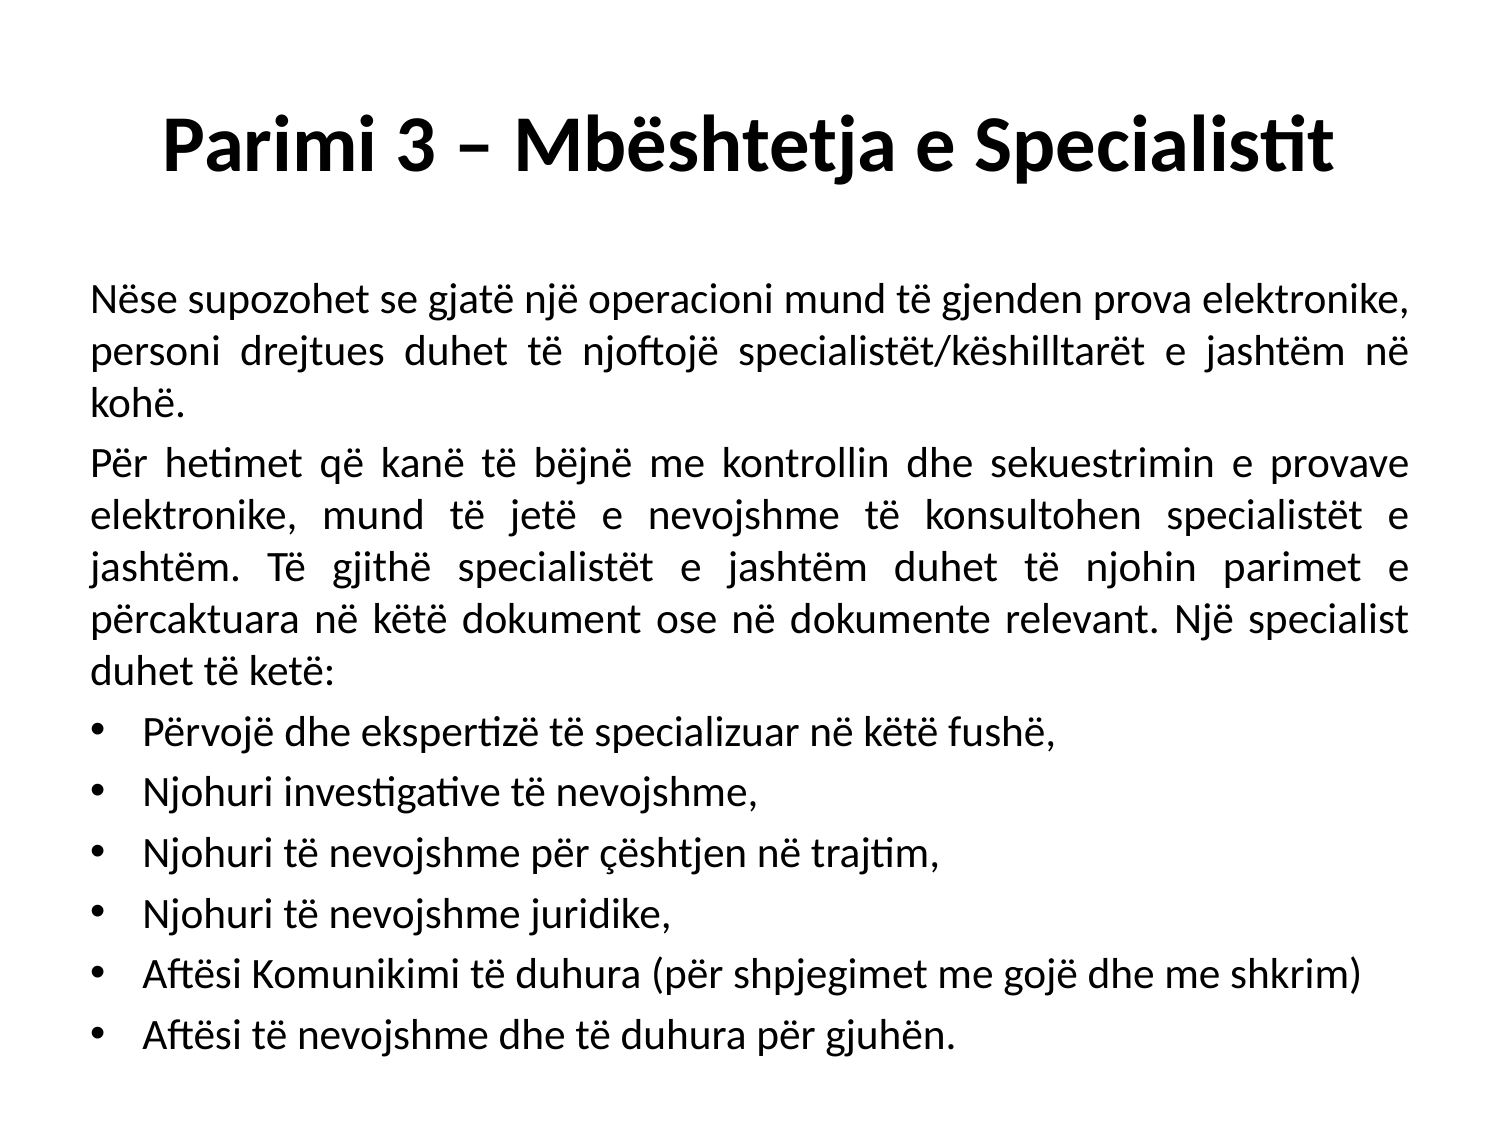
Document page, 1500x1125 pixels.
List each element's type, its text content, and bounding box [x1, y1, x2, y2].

list Nëse supozohet se gjatë një operacioni mund të gjenden prova elektronike, personi drejtues duhet të njoftojë specialistët/këshilltarët e jashtëm në kohë. Për hetimet që kanë të bëjnë me kontrollin dhe sekuestrimin e provave elektronike, mund të jetë e nevojshme të konsultohen specialistët e jashtëm. Të gjithë specialistët e jashtëm duhet të njohin parimet e përcaktuara në këtë dokument ose në dokumente relevant. Një specialist duhet të ketë: Përvojë dhe ekspertizë të specializuar në këtë fushë, Njohuri investigative të nevojshme, Njohuri të nevojshme për çështjen në trajtim, Njohuri të nevojshme juridike, Aftësi Komunikimi të duhura (për shpjegimet me gojë dhe me shkrim) Aftësi të nevojshme dhe të duhura për gjuhën. [75, 262, 1425, 1089]
title Parimi 3 – Mbështetja e Specialistit [75, 45, 1425, 233]
